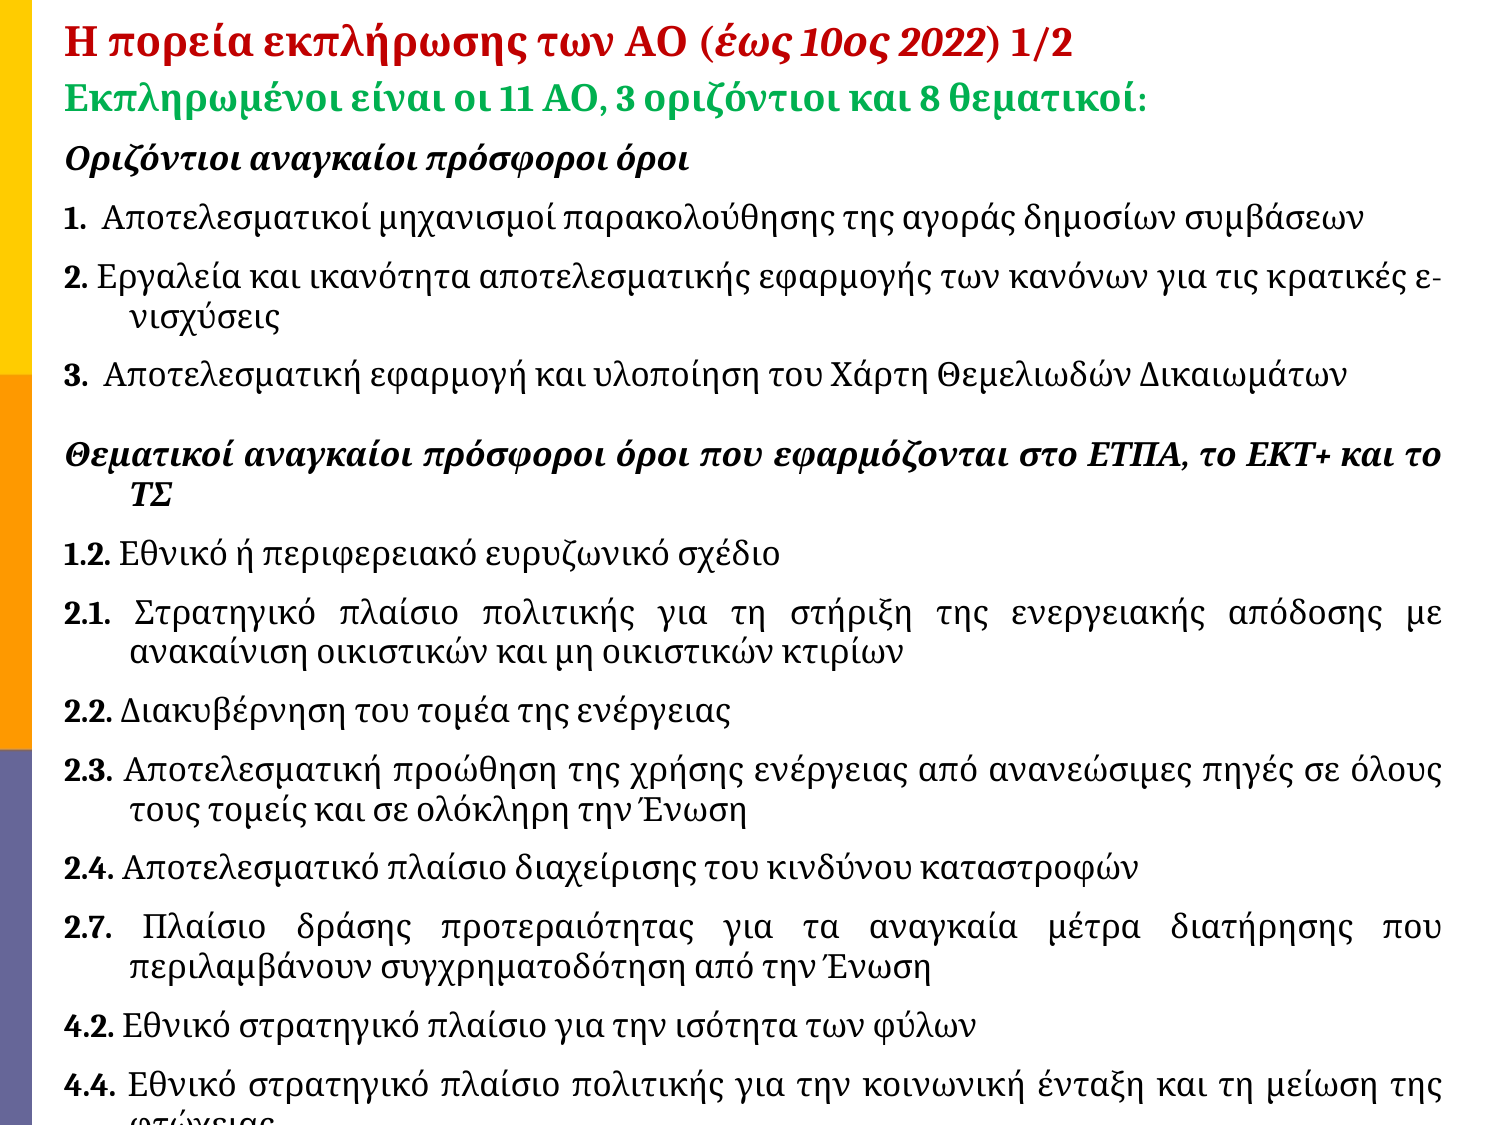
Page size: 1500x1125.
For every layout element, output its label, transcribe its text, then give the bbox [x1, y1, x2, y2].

text_box Η πορεία εκπλήρωσης των ΑΟ (έως 10ος 2022) 1/2 [49, 7, 1326, 66]
picture [0, 0, 32, 1125]
text_box Εκπληρωμένοι είναι οι 11 ΑΟ, 3 οριζόντιοι και 8 θεματικοί: Οριζόντιοι αναγκαίοι πρόσφοροι όροι 1. Αποτελεσματικοί μηχανισμοί παρακολούθησης της αγοράς δημοσίων συμβάσεων 2. Εργαλεία και ικανότητα αποτελεσματικής εφαρμογής των κανόνων για τις κρατικές ε-νισχύσεις 3. Αποτελεσματική εφαρμογή και υλοποίηση του Χάρτη Θεμελιωδών Δικαιωμάτων Θεματικοί αναγκαίοι πρόσφοροι όροι που εφαρμόζονται στο ΕΤΠΑ, το ΕΚΤ+ και το ΤΣ 1.2. Εθνικό ή περιφερειακό ευρυζωνικό σχέδιο 2.1. Στρατηγικό πλαίσιο πολιτικής για τη στήριξη της ενεργειακής απόδοσης με ανακαίνιση οικιστικών και μη οικιστικών κτιρίων 2.2. Διακυβέρνηση του τομέα της ενέργειας 2.3. Αποτελεσματική προώθηση της χρήσης ενέργειας από ανανεώσιμες πηγές σε όλους τους τομείς και σε ολόκληρη την Ένωση 2.4. Αποτελεσματικό πλαίσιο διαχείρισης του κινδύνου καταστροφών 2.7. Πλαίσιο δράσης προτεραιότητας για τα αναγκαία μέτρα διατήρησης που περιλαμβάνουν συγχρηματοδότηση από την Ένωση 4.2. Εθνικό στρατηγικό πλαίσιο για την ισότητα των φύλων 4.4. Εθνικό στρατηγικό πλαίσιο πολιτικής για την κοινωνική ένταξη και τη μείωση της φτώχειας [49, 66, 1459, 1125]
